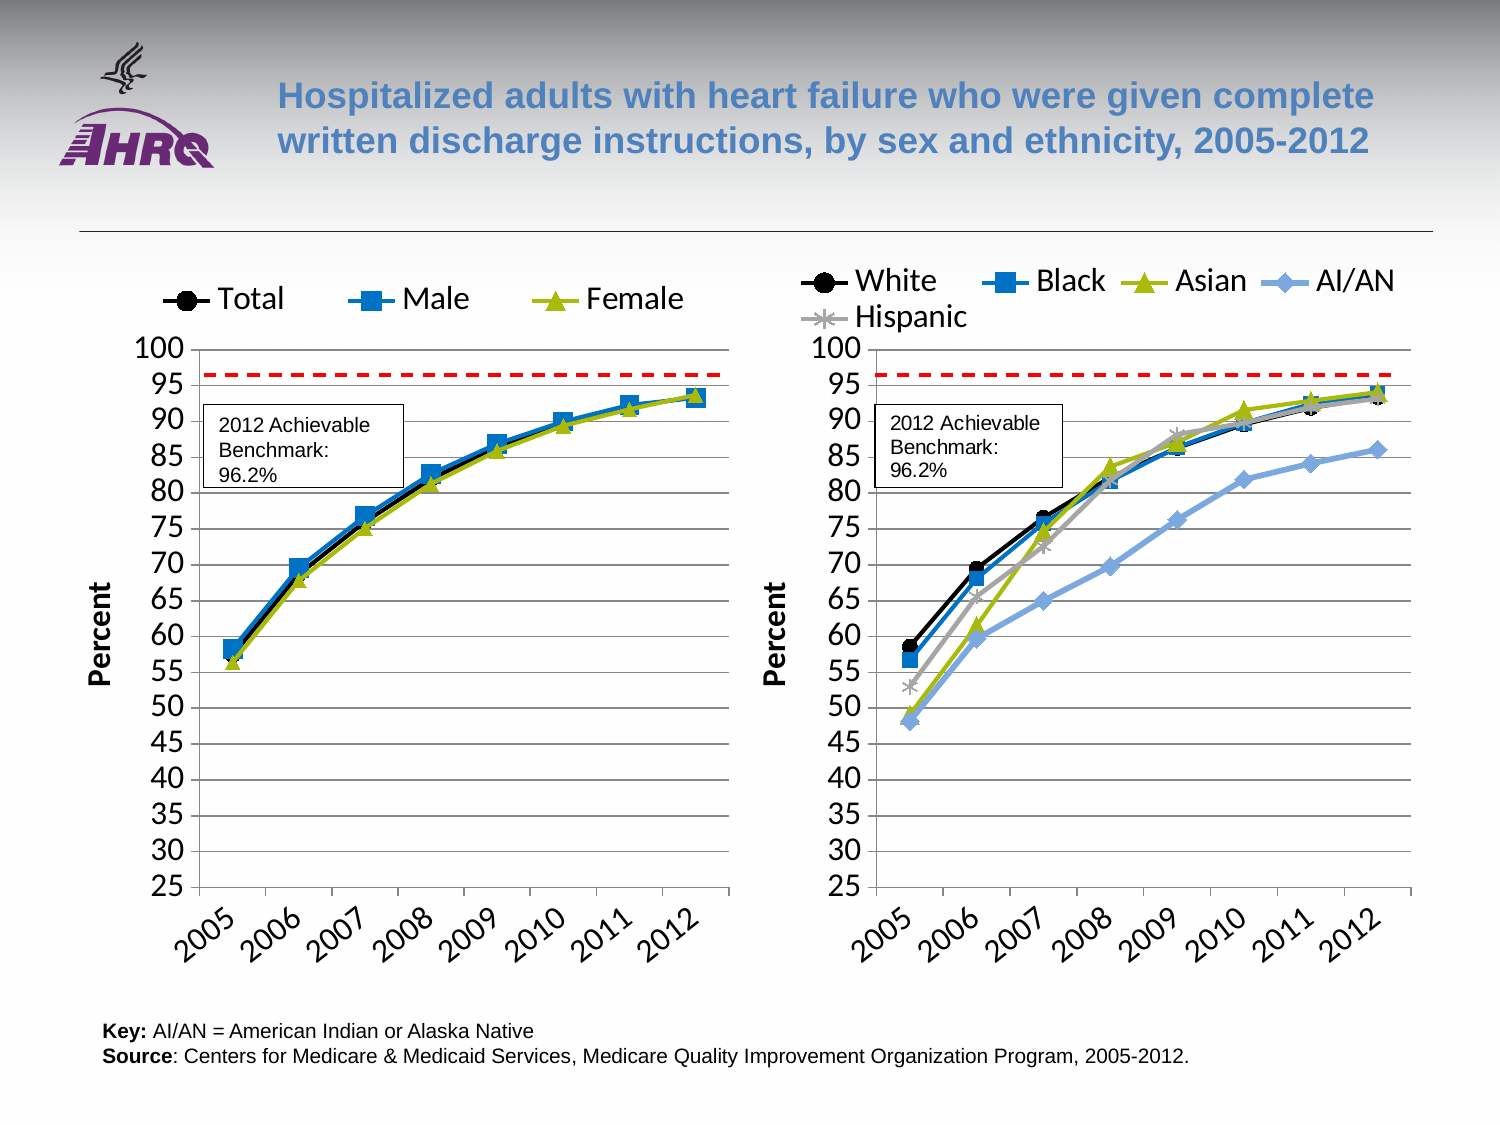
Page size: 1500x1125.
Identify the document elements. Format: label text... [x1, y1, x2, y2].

picture [0, 0, 1500, 1125]
chart [74, 262, 1426, 1006]
title Hospitalized adults with heart failure who were given complete written discharge instructions, by sex and ethnicity, 2005-2012 [262, 45, 1425, 188]
text_box Key: AI/AN = American Indian or Alaska Native Source: Centers for Medicare & Medicaid Services, Medicare Quality Improvement Organization Program, 2005-2012. [87, 1014, 1321, 1076]
